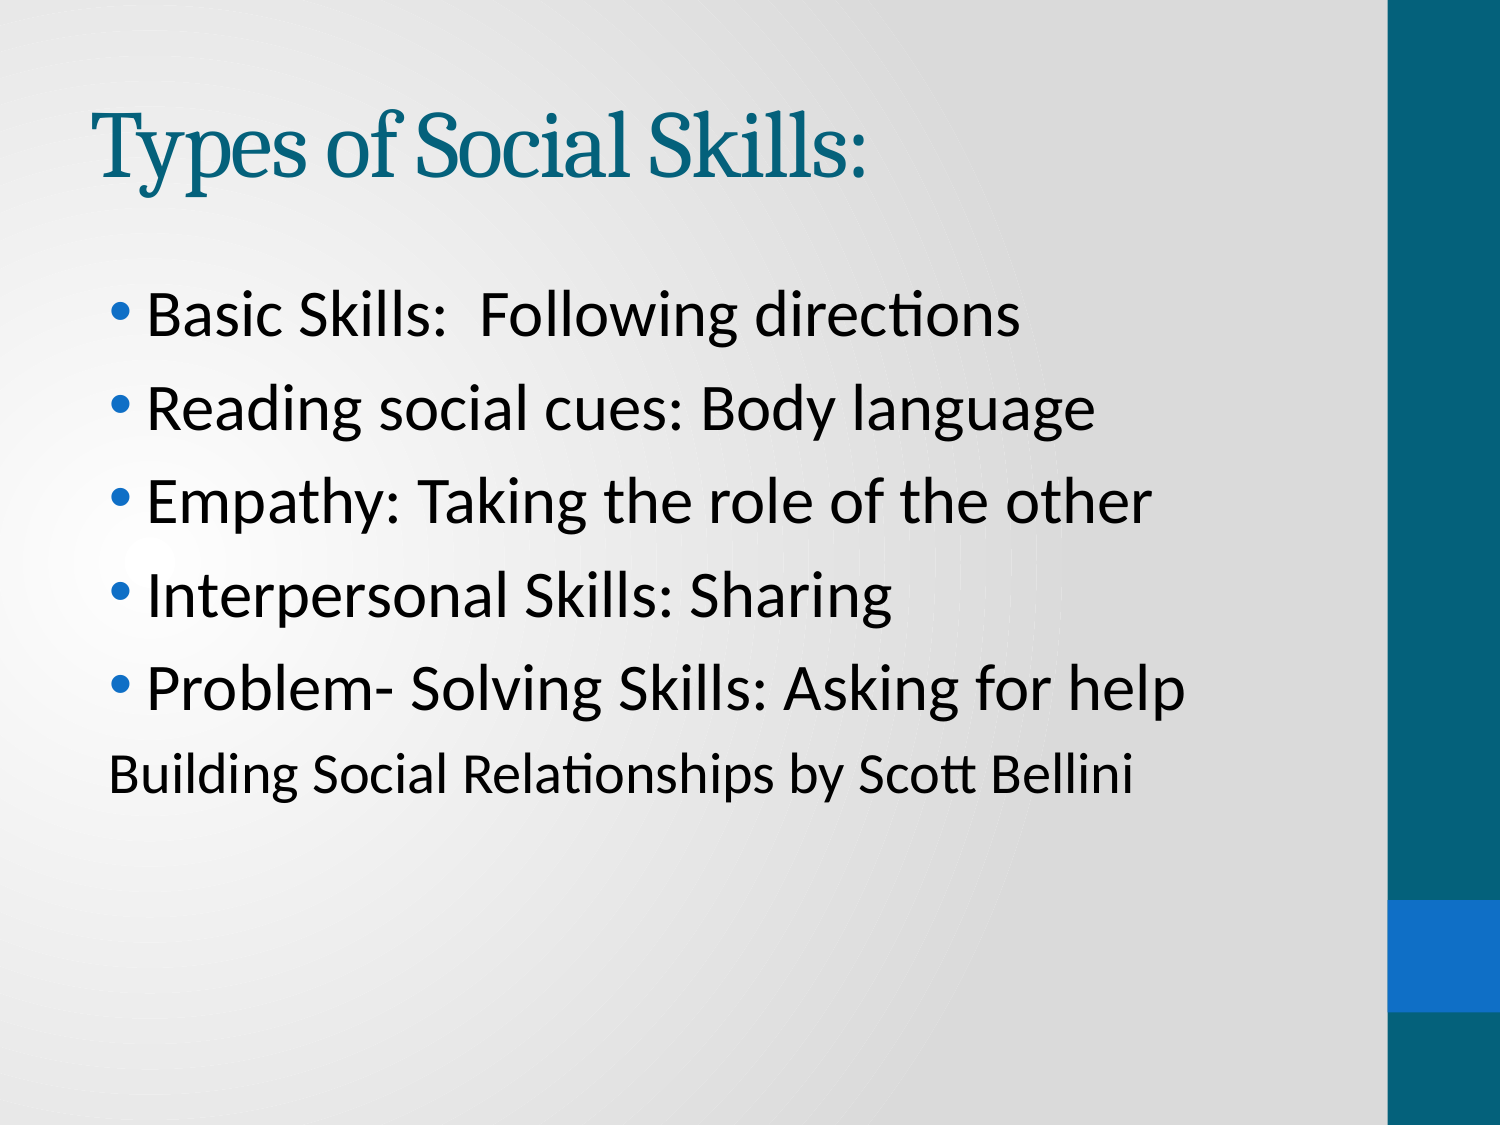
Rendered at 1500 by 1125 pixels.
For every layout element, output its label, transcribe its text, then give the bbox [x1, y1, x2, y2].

title Types of Social Skills: [75, 45, 1325, 233]
list Basic Skills: Following directions Reading social cues: Body language Empathy: Taking the role of the other Interpersonal Skills: Sharing Problem- Solving Skills: Asking for help Building Social Relationships by Scott Bellini [75, 262, 1325, 1050]
